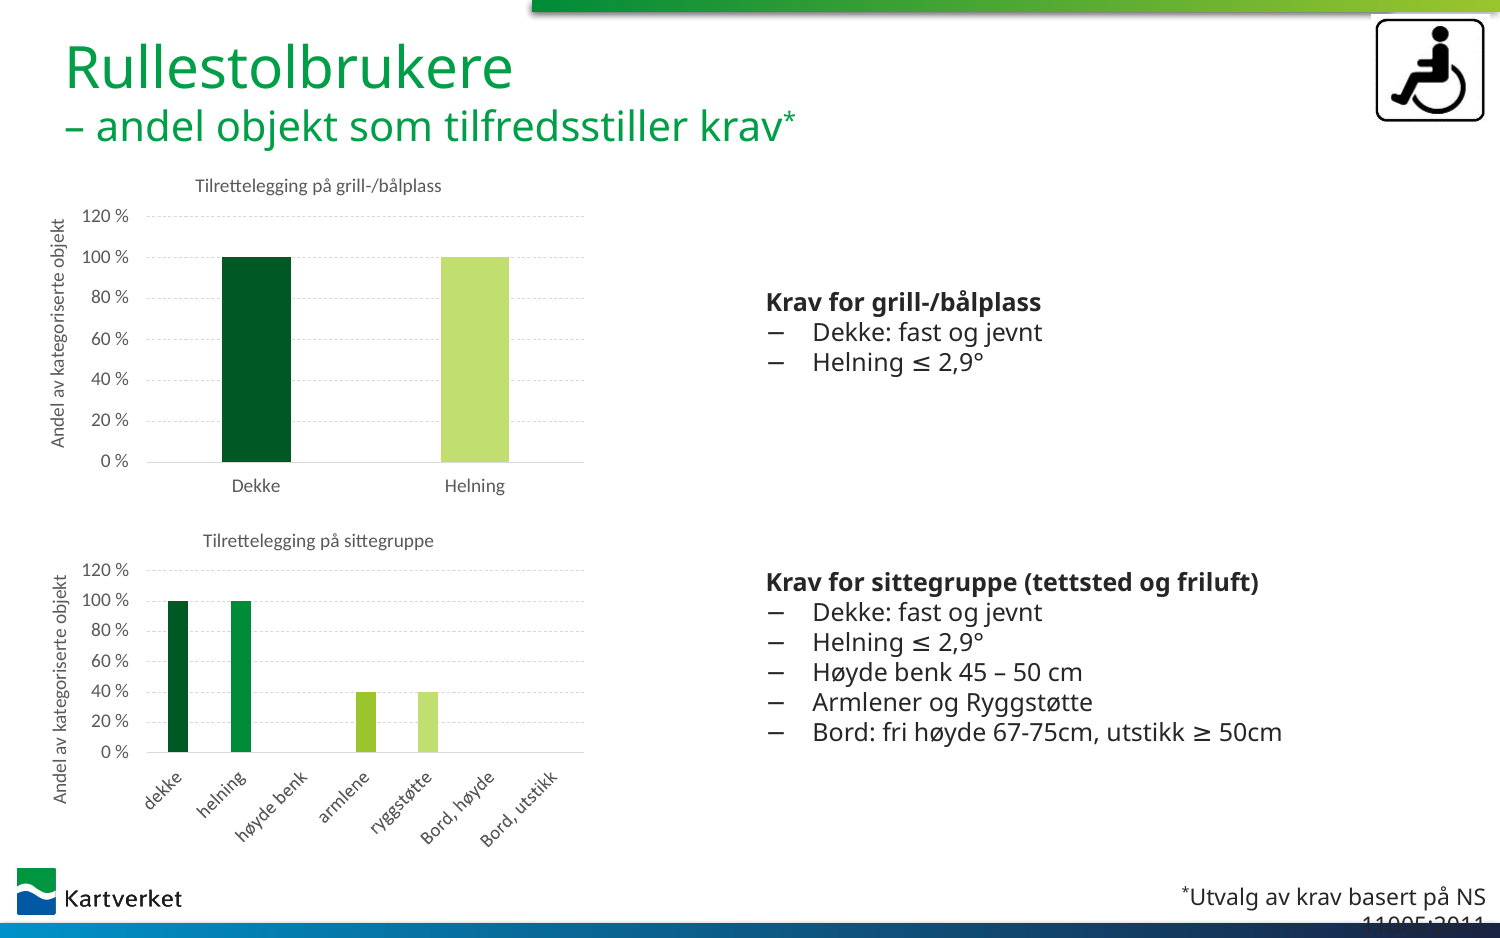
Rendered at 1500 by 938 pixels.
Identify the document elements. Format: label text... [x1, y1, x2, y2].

text_box *Utvalg av krav basert på NS 11005:2011 [1068, 873, 1500, 938]
picture [41, 166, 596, 505]
picture [41, 520, 596, 859]
text_box Krav for sittegruppe (tettsted og friluft) Dekke: fast og jevnt Helning ≤ 2,9° Høyde benk 45 – 50 cm Armlener og Ryggstøtte Bord: fri høyde 67-75cm, utstikk ≥ 50cm [750, 559, 1500, 754]
picture [1371, 13, 1491, 127]
text_box Rullestolbrukere – andel objekt som tilfredsstiller krav* [49, 14, 1431, 158]
text_box Krav for grill-/bålplass Dekke: fast og jevnt Helning ≤ 2,9° [750, 279, 1452, 384]
